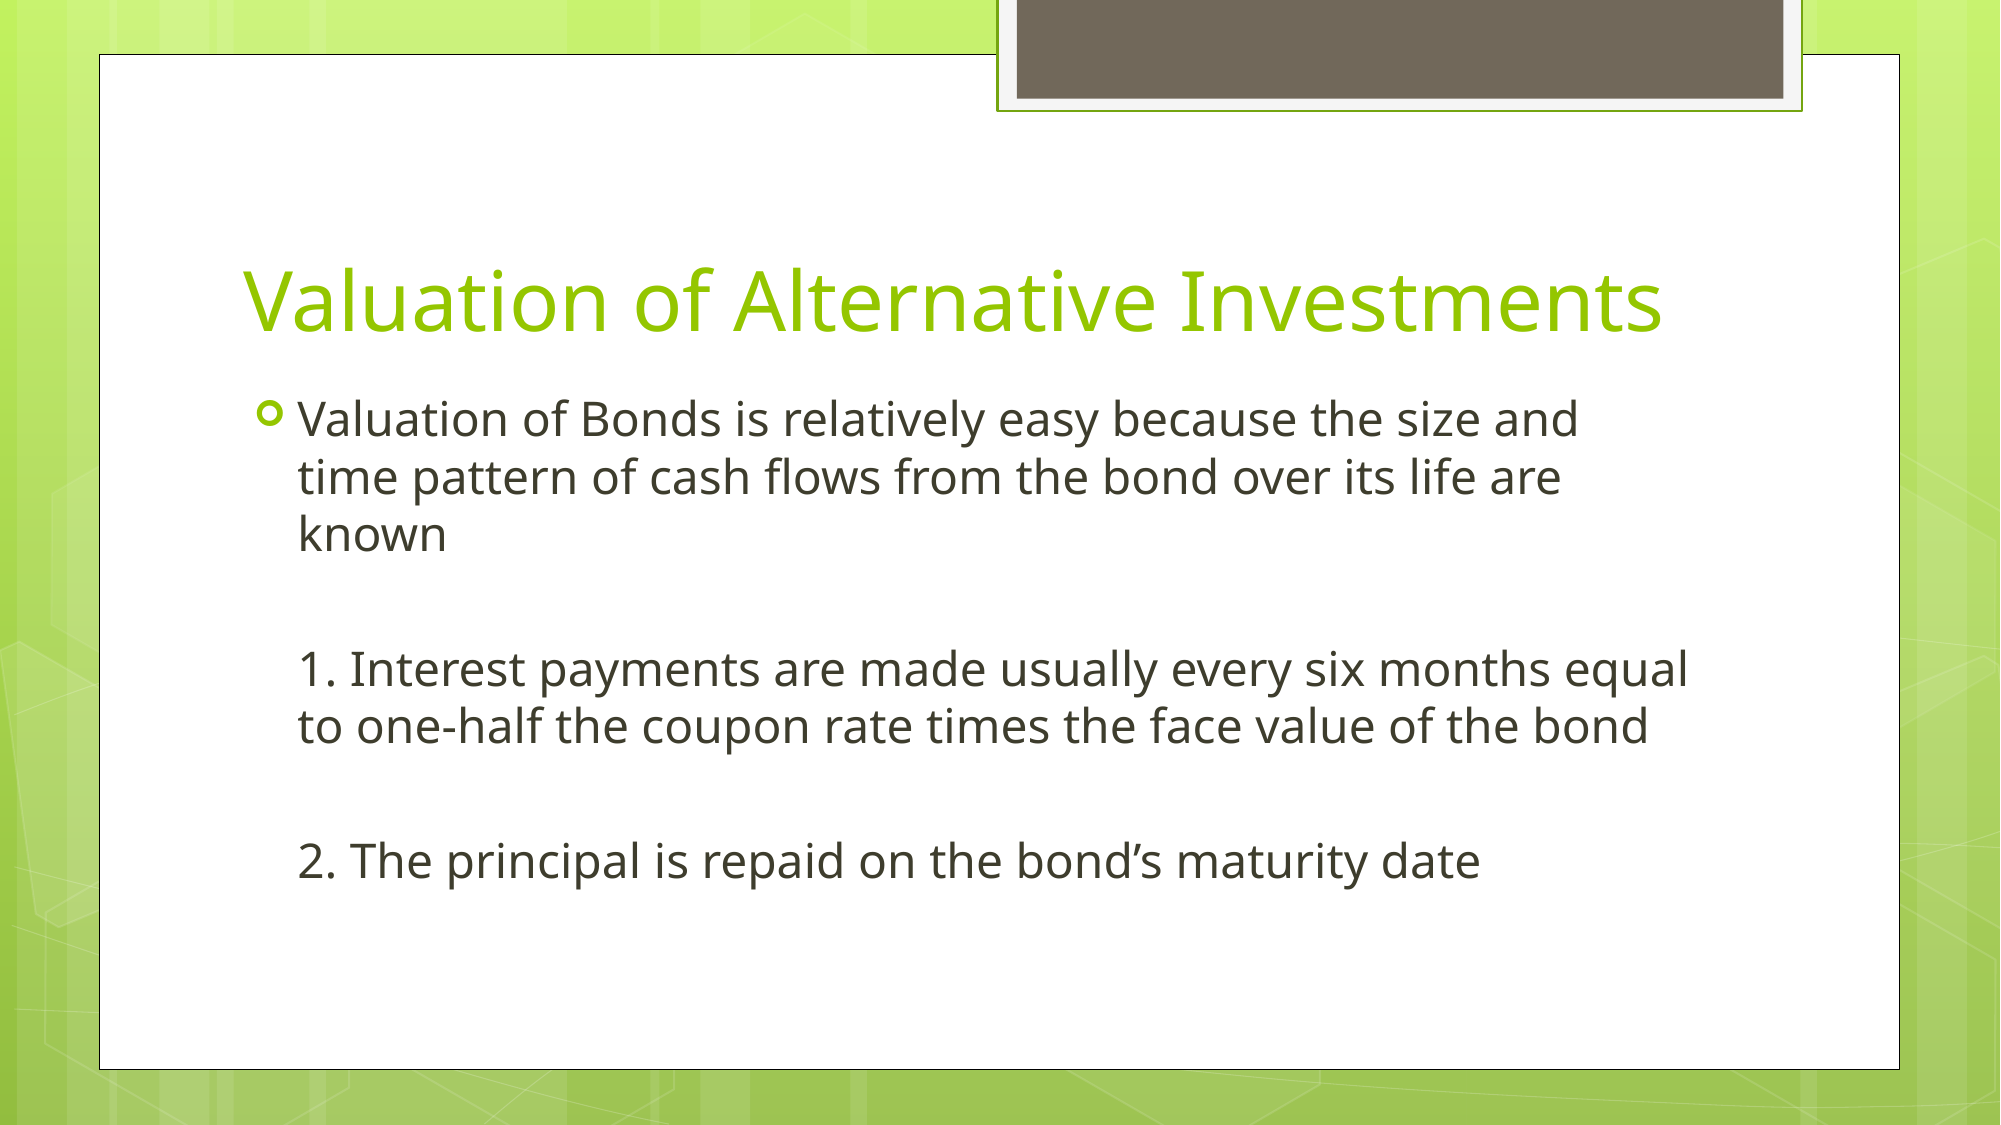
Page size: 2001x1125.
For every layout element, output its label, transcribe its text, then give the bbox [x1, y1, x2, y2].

title Valuation of Alternative Investments [228, 168, 1765, 357]
list Valuation of Bonds is relatively easy because the size and time pattern of cash flows from the bond over its life are known 1. Interest payments are made usually every six months equal to one-half the coupon rate times the face value of the bond 2. The principal is repaid on the bond’s maturity date [228, 381, 1711, 957]
